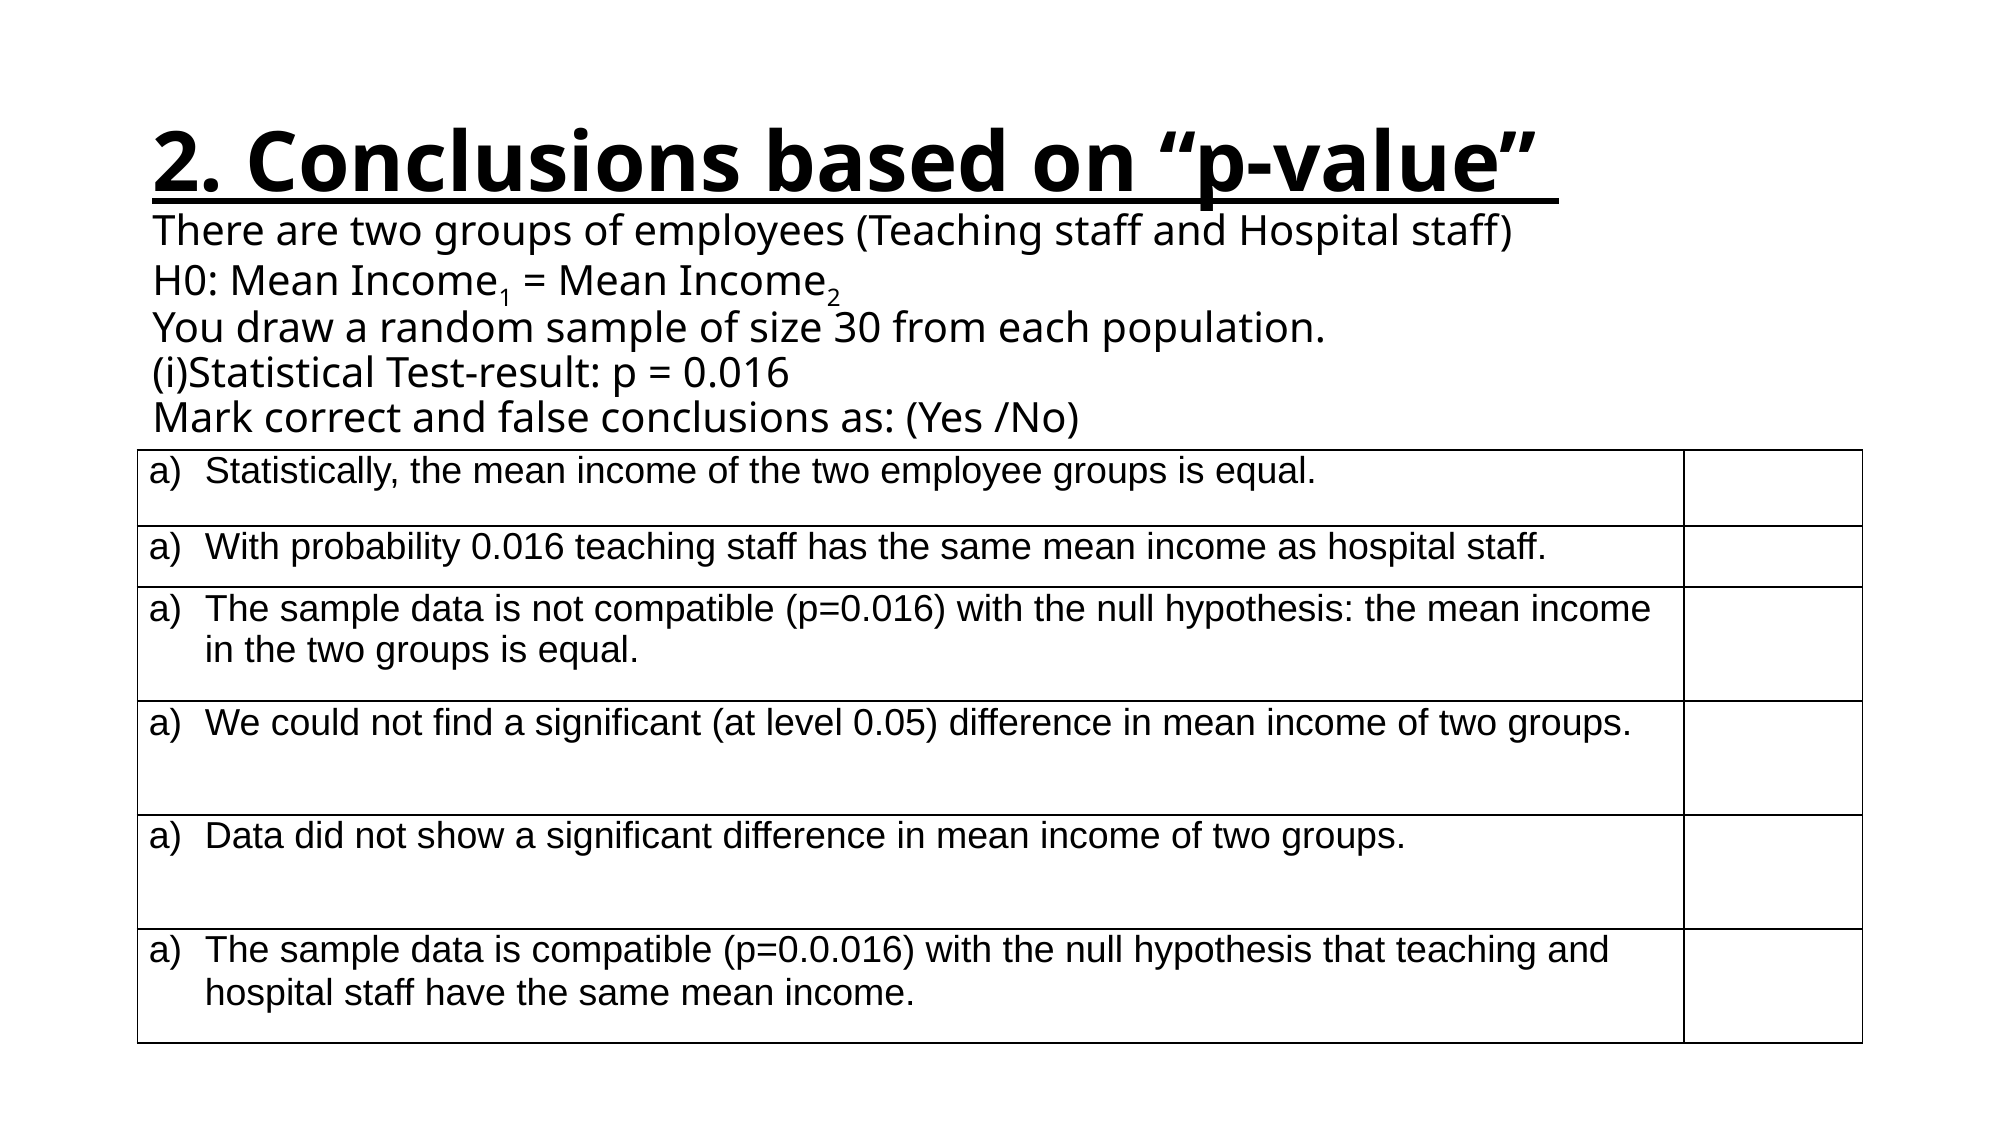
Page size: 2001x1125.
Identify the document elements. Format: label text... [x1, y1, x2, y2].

title 2. Conclusions based on “p-value” There are two groups of employees (Teaching staff and Hospital staff) H0: Mean Income1 = Mean Income2 You draw a random sample of size 30 from each population. (i)Statistical Test-result: p = 0.016 Mark correct and false conclusions as: (Yes /No) [137, 59, 1863, 367]
table_cell The sample data is not compatible (p=0.016) with the null hypothesis: the mean income in the two groups is equal. [138, 588, 1683, 700]
table_cell [1685, 527, 1862, 586]
table_header Statistically, the mean income of the two employee groups is equal. [138, 451, 1683, 525]
table_cell With probability 0.016 teaching staff has the same mean income as hospital staff. [138, 527, 1683, 586]
table_cell [1685, 588, 1862, 700]
table_cell [1685, 702, 1862, 814]
table_cell Data did not show a significant difference in mean income of two groups. [138, 816, 1683, 928]
table_cell The sample data is compatible (p=0.0.016) with the null hypothesis that teaching and hospital staff have the same mean income. [138, 930, 1683, 1042]
table_cell We could not find a significant (at level 0.05) difference in mean income of two groups. [138, 702, 1683, 814]
table_cell [1685, 816, 1862, 928]
table_header [1685, 451, 1862, 525]
table_cell [1685, 930, 1862, 1042]
